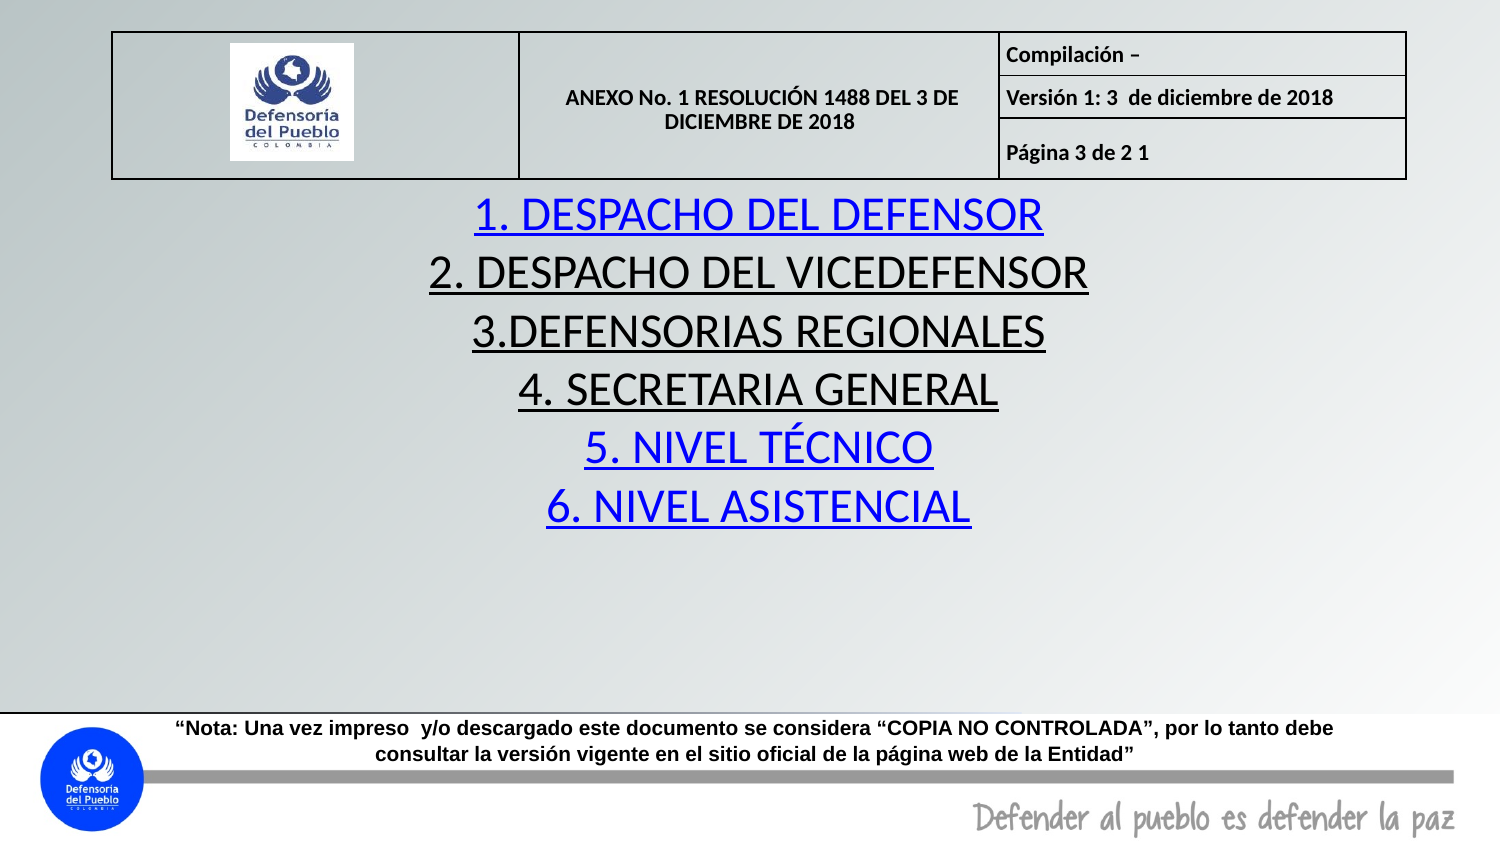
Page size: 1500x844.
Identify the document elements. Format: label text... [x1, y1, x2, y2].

title 1. DESPACHO DEL DEFENSOR 2. DESPACHO DEL VICEDEFENSOR 3.DEFENSORIAS REGIONALES 4. SECRETARIA GENERAL 5. NIVEL TÉCNICO 6. NIVEL ASISTENCIAL [196, 180, 1322, 542]
table_header [113, 33, 518, 178]
text_box “Nota: Una vez impreso y/o descargado este documento se considera “COPIA NO CONTROLADA”, por lo tanto debe consultar la versión vigente en el sitio oficial de la página web de la Entidad” [64, 705, 1383, 774]
table_header Compilación – [1000, 33, 1405, 75]
table_cell Página 3 de 2 1 [1000, 119, 1405, 178]
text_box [229, 43, 354, 161]
table_cell Versión 1: 3 de diciembre de 2018 [1000, 76, 1405, 117]
table_header ANEXO No. 1 RESOLUCIÓN 1488 DEL 3 DE DICIEMBRE DE 2018 [520, 33, 998, 178]
picture [0, 714, 1500, 844]
